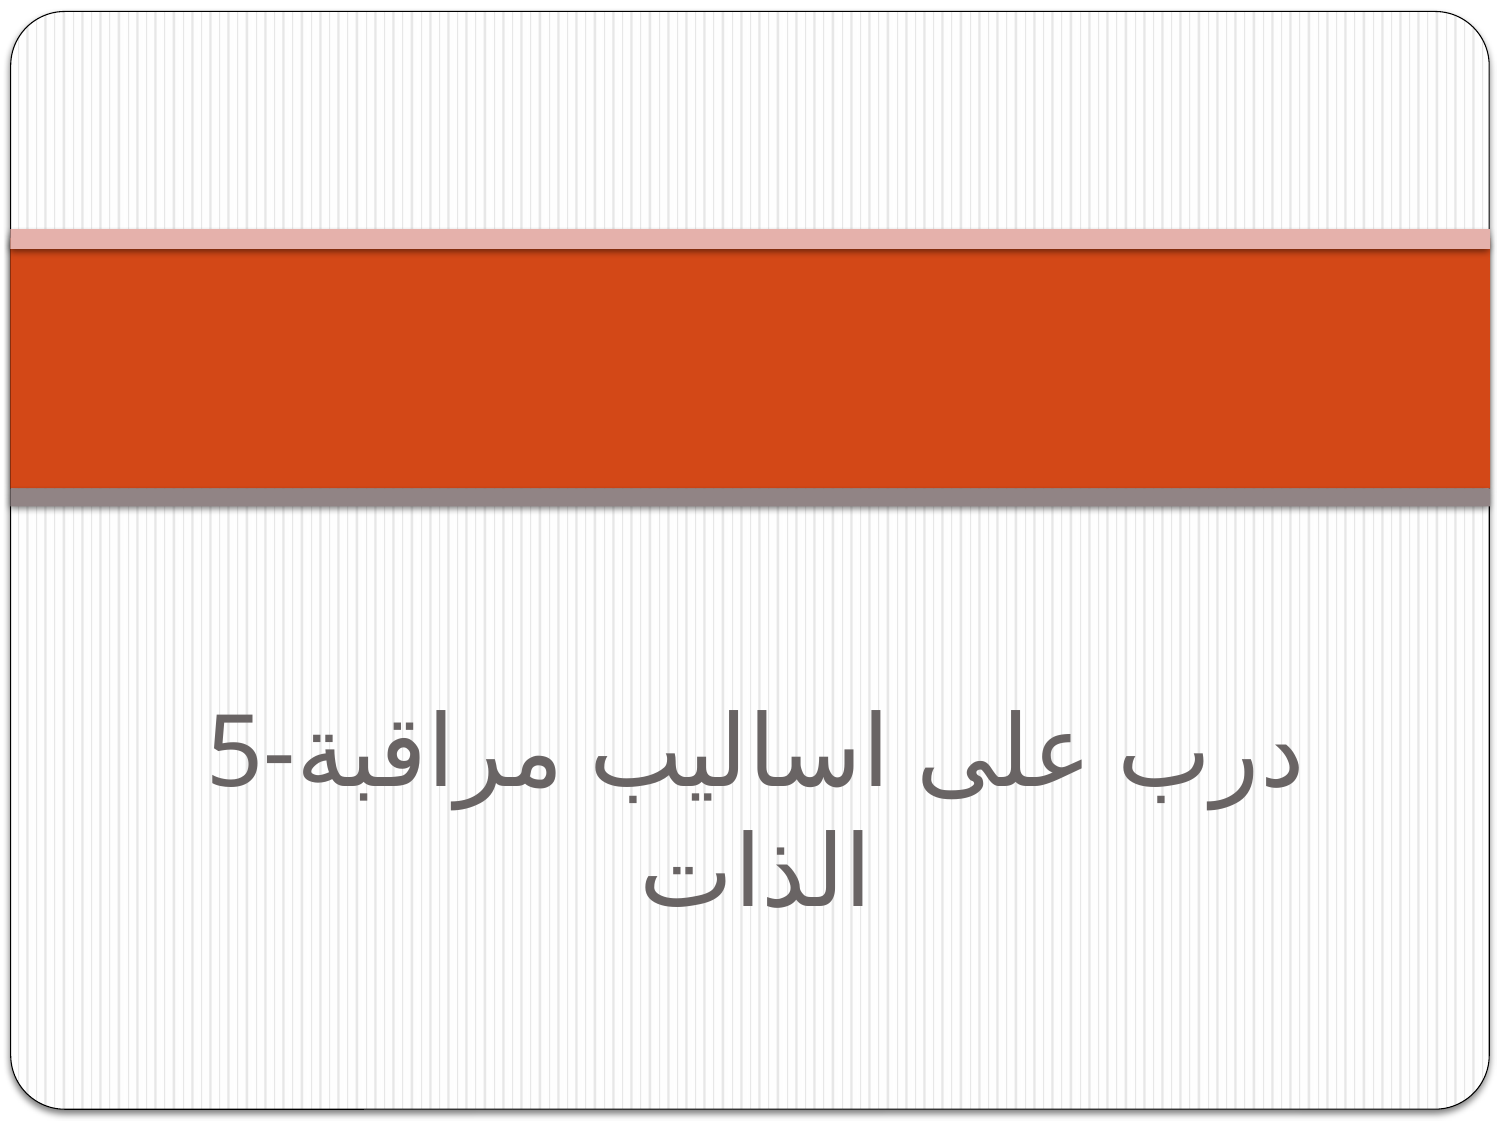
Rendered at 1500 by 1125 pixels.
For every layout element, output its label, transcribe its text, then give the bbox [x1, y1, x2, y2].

subtitle 5-درب على اساليب مراقبة الذات [87, 525, 1425, 1075]
